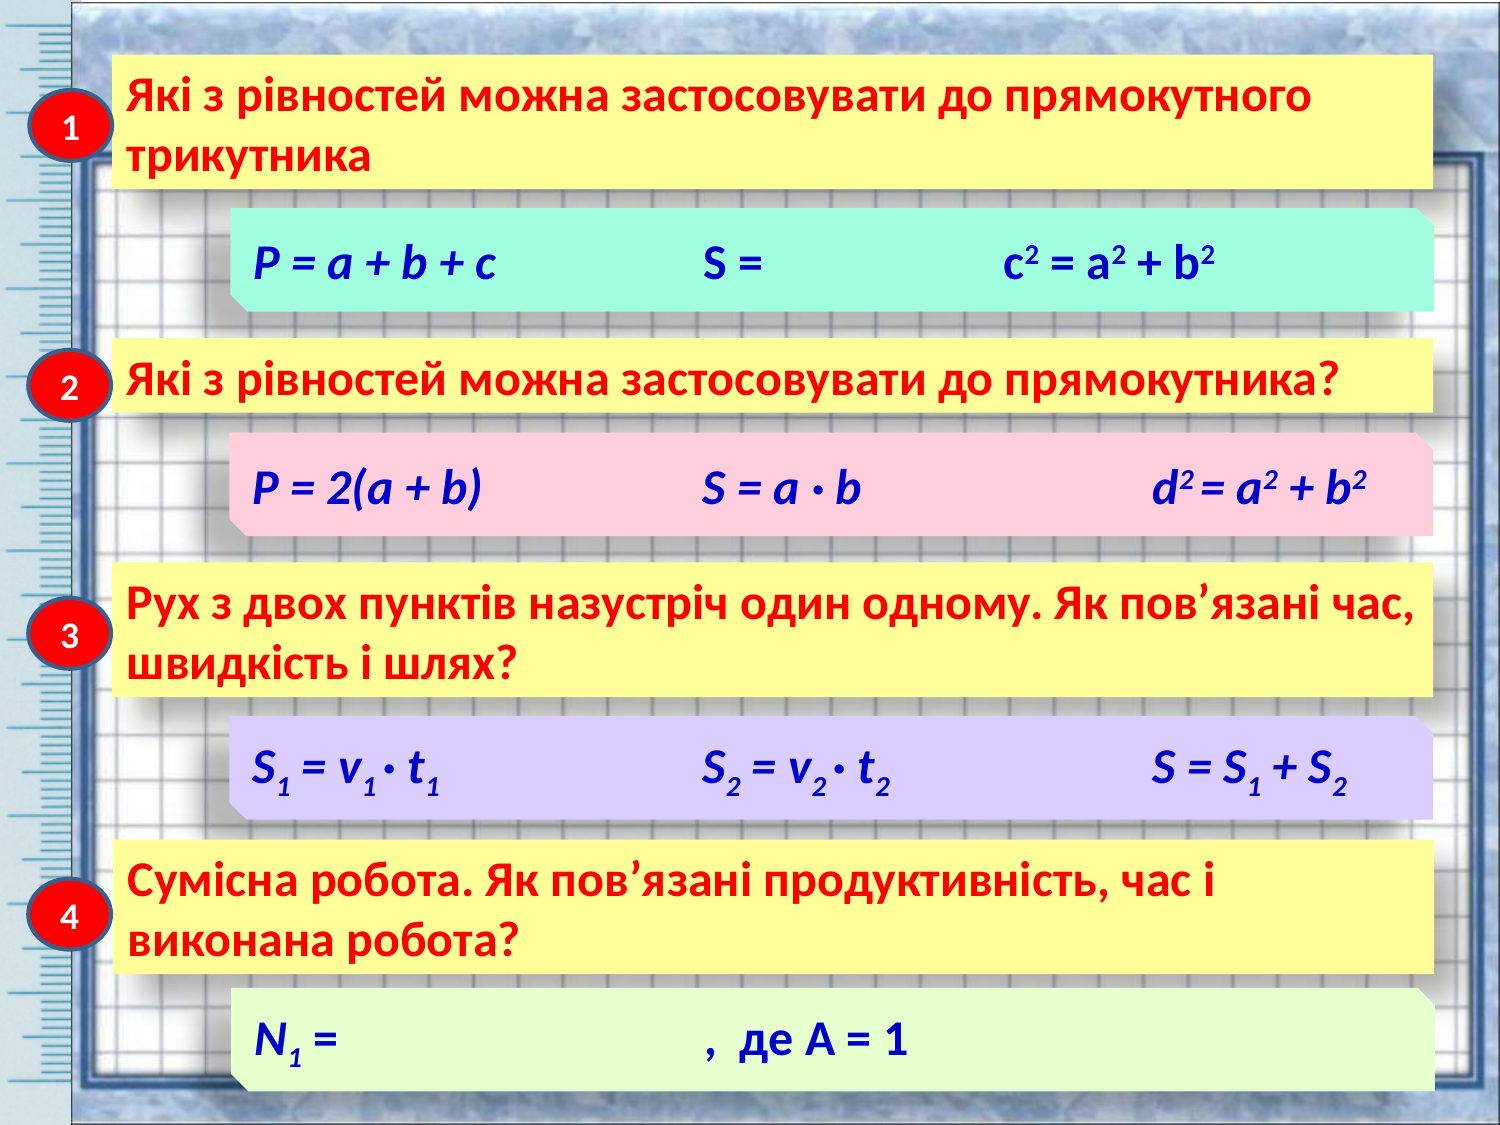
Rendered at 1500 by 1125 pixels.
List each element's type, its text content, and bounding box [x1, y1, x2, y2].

text_box 1 [27, 88, 66, 163]
text_box 2 [26, 347, 66, 423]
text_box 3 [26, 595, 66, 671]
text_box 4 [26, 876, 66, 952]
picture [0, 0, 1500, 1125]
